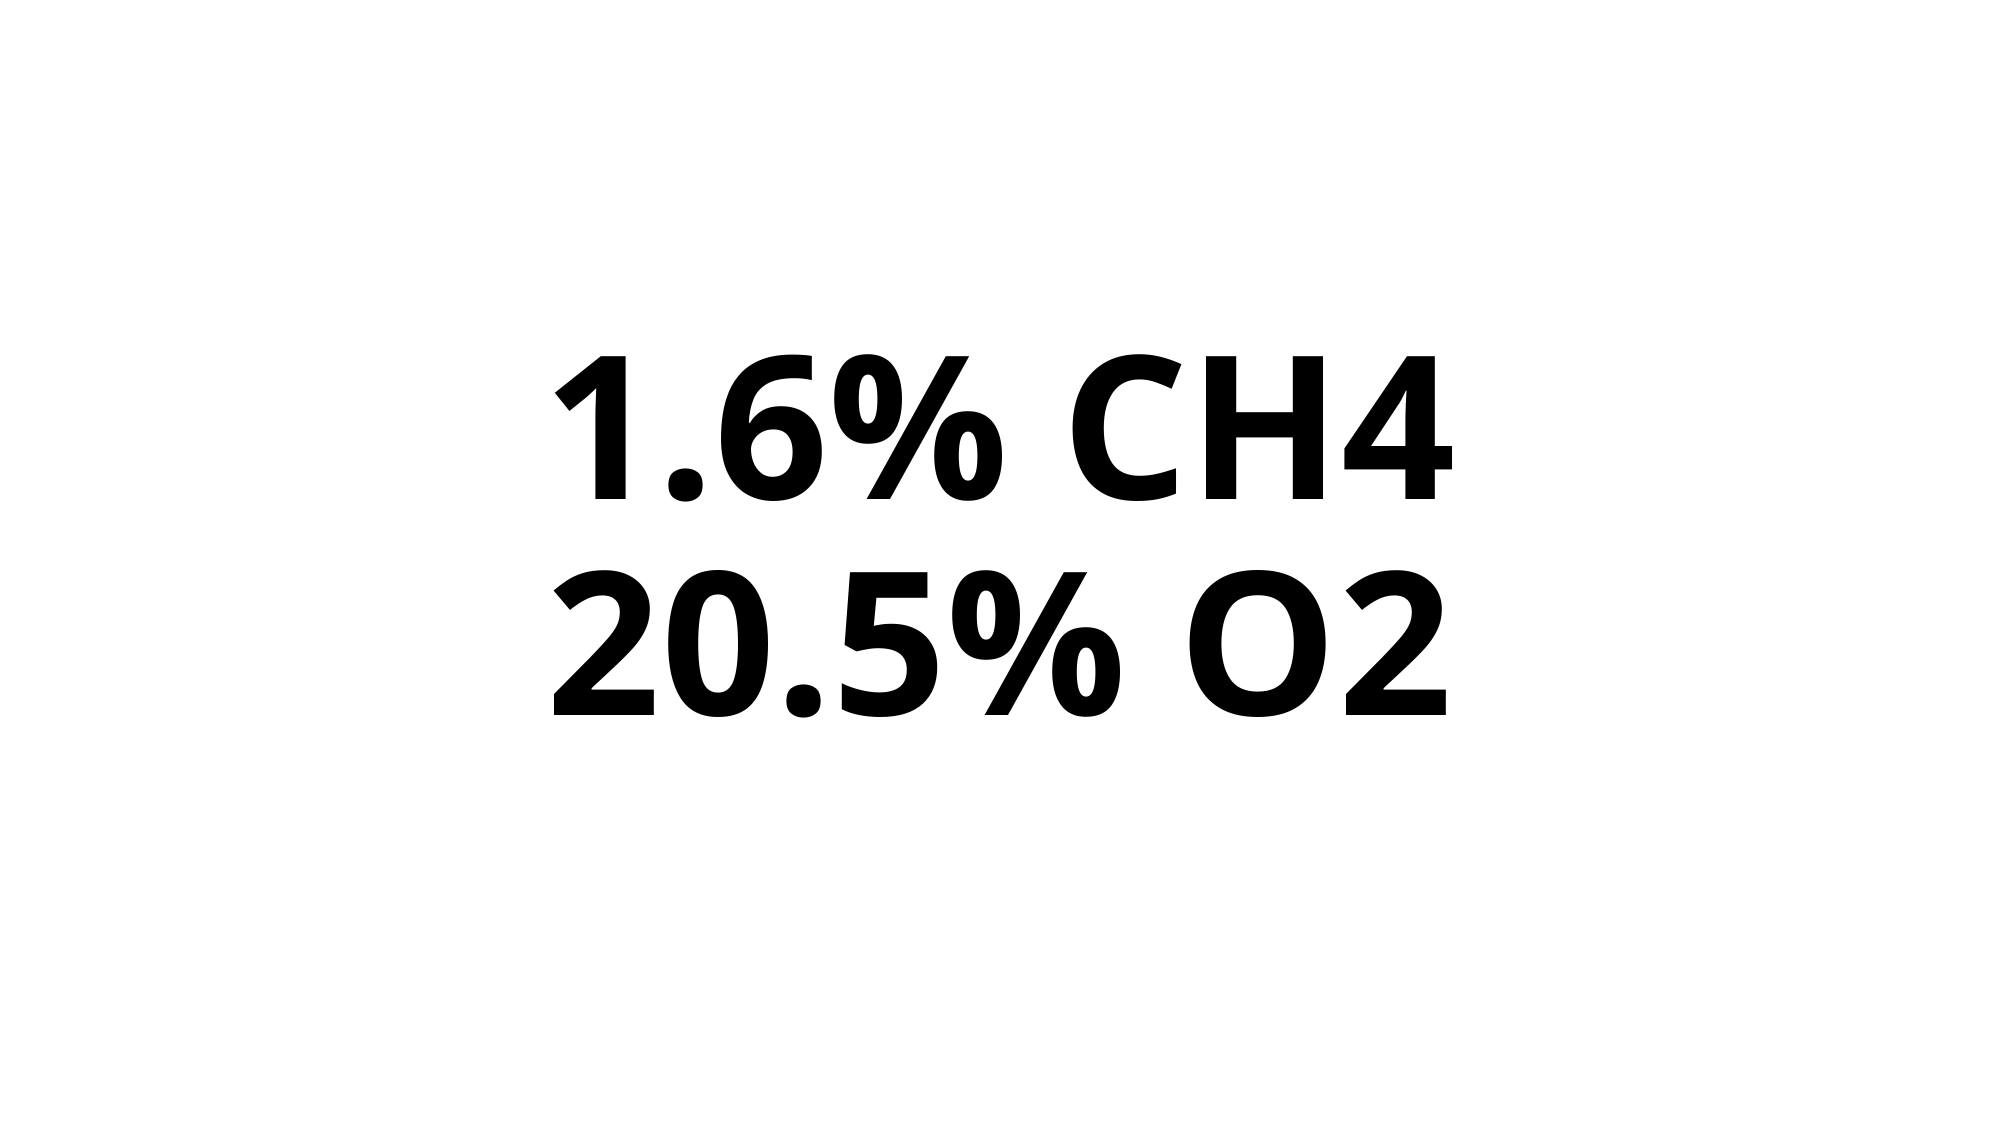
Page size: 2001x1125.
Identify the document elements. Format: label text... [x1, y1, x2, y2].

title 1.6% CH4 20.5% O2 [137, 59, 1863, 1026]
